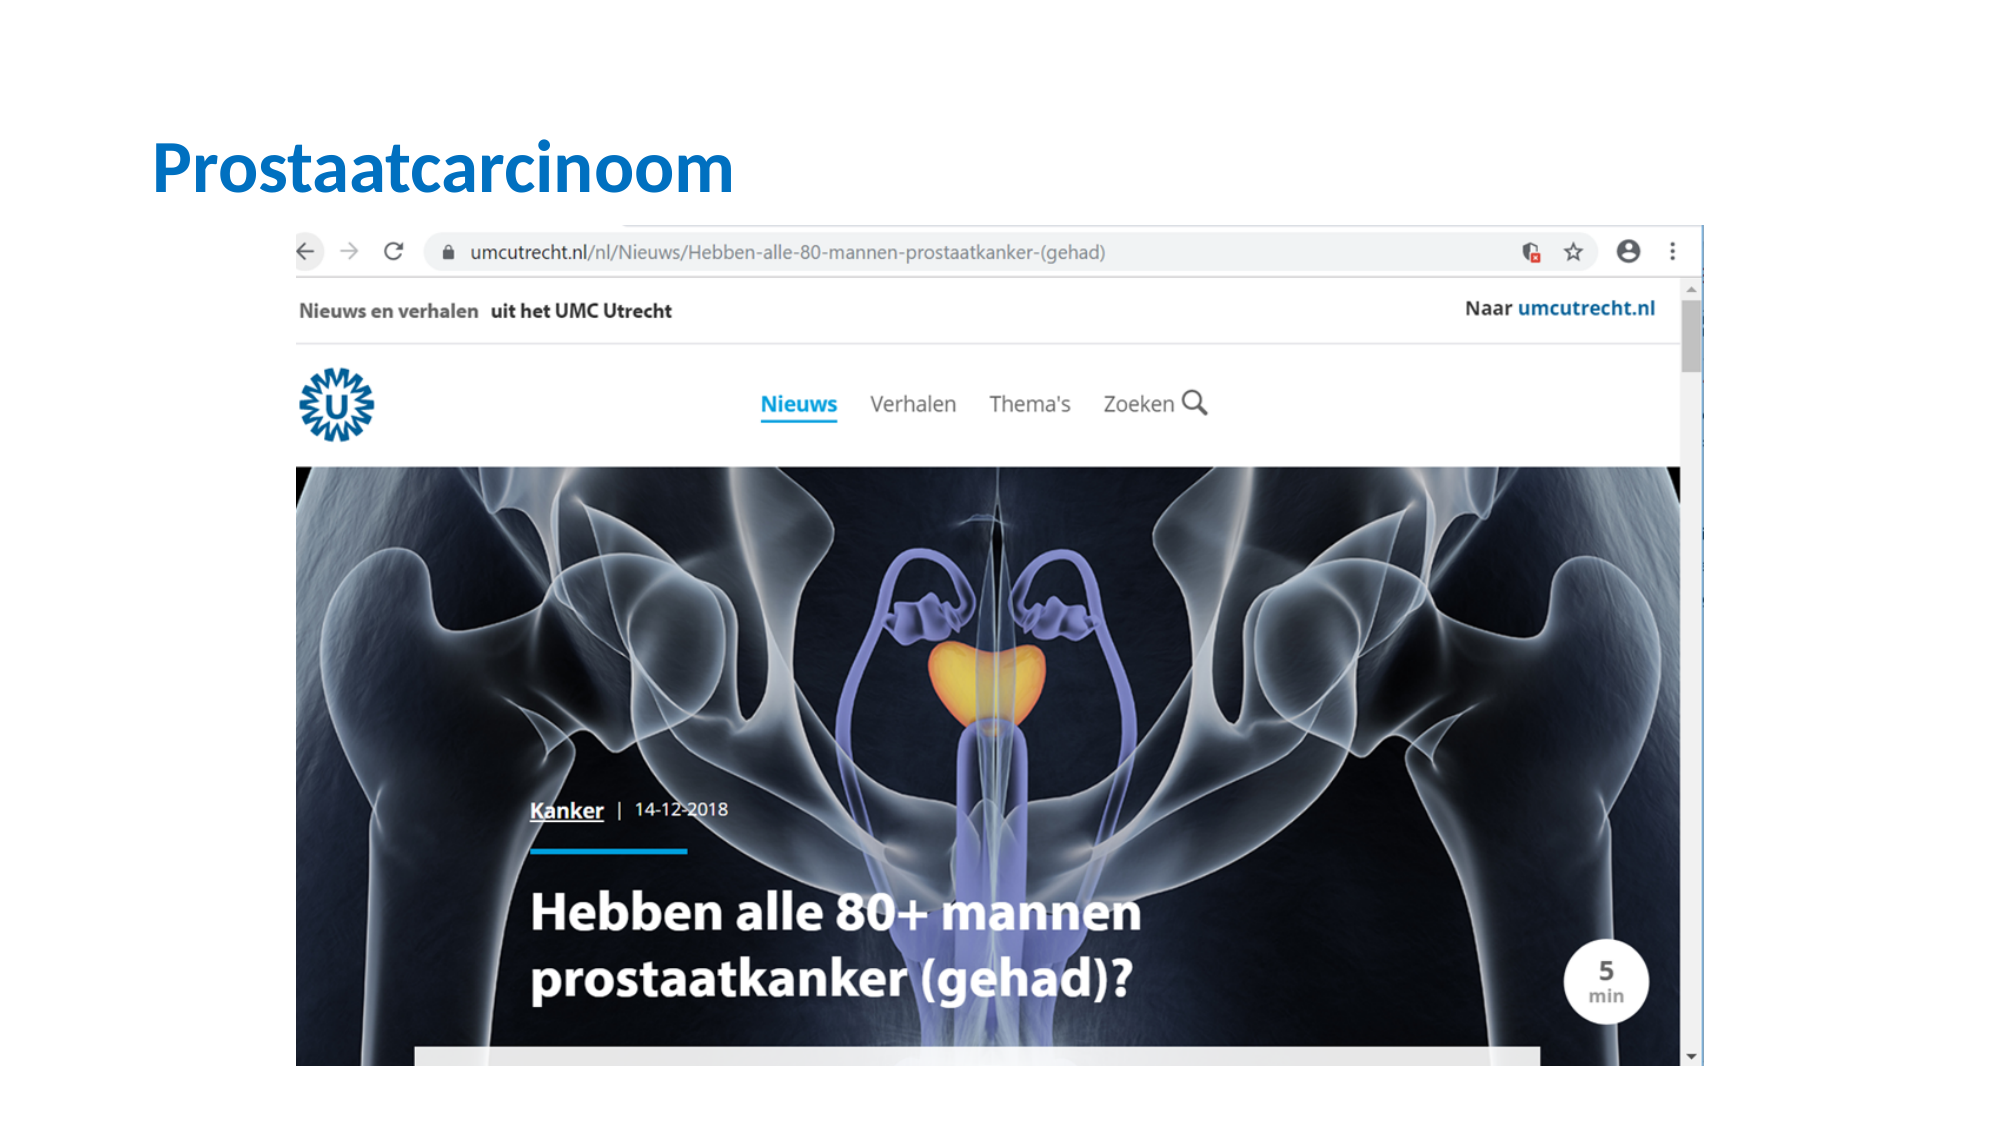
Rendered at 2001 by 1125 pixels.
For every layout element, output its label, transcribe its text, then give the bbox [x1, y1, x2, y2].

title Prostaatcarcinoom [137, 59, 1863, 278]
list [296, 225, 1704, 1066]
